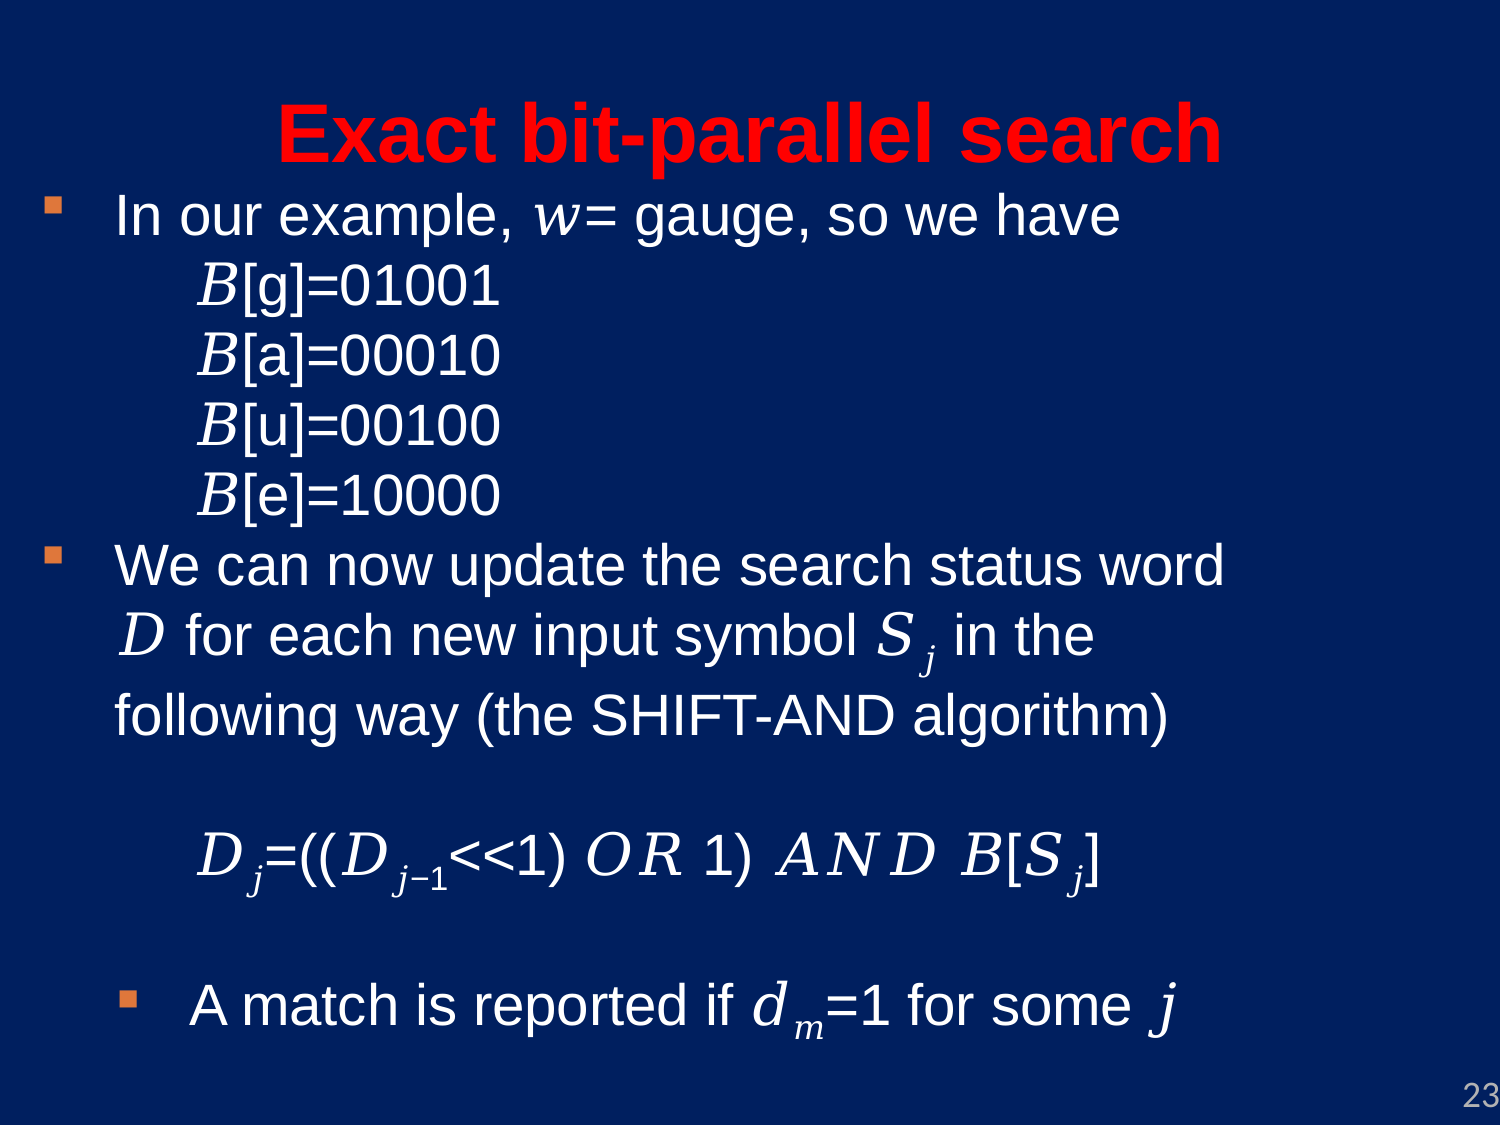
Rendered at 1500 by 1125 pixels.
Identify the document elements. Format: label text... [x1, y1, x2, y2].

text_box In our example, 𝑤= gauge, so we have 𝐵[g]=01001 𝐵[a]=00010 𝐵[u]=00100 𝐵[e]=10000 We can now update the search status word 𝐷 for each new input symbol 𝑆𝑗 in the following way (the SHIFT-AND algorithm) 𝐷𝑗=((𝐷𝑗−1<<1) 𝑂𝑅 1) 𝐴𝑁𝐷 𝐵[𝑆𝑗] A match is reported if 𝑑𝑚=1 for some 𝑗 [37, 177, 1226, 1117]
slide_number 23 [1437, 1069, 1500, 1125]
title Exact bit-parallel search [44, 53, 1456, 267]
